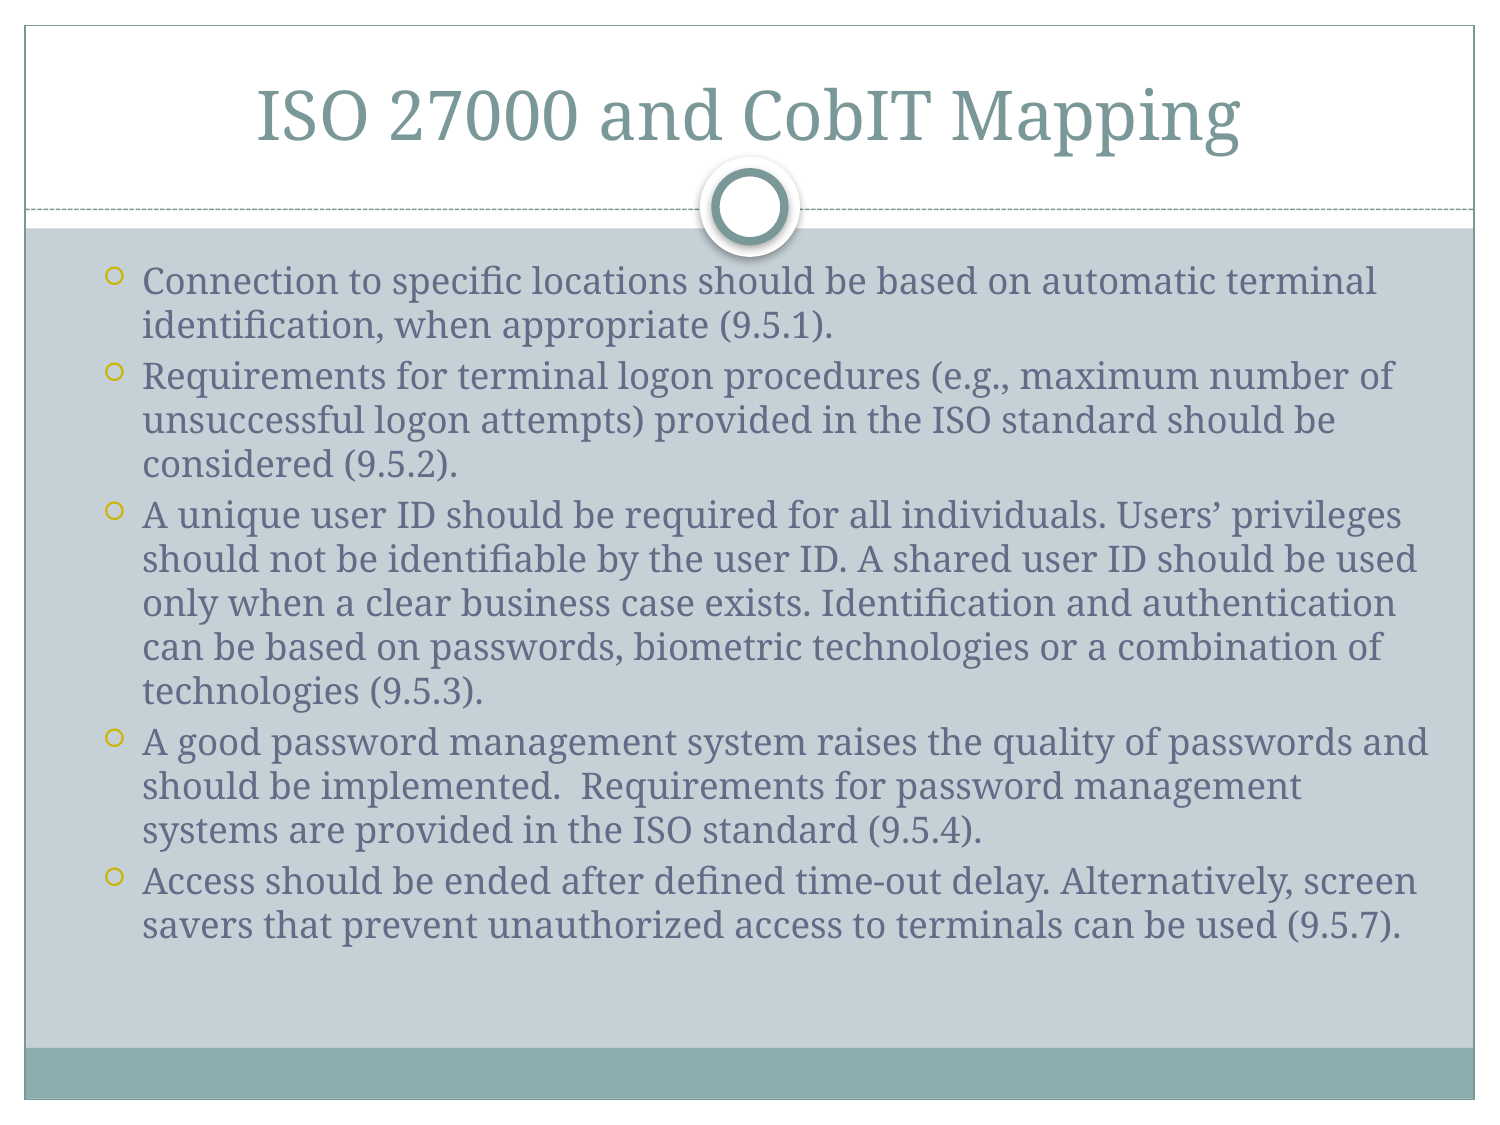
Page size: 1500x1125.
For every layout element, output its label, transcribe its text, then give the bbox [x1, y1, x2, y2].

list Connection to specific locations should be based on automatic terminal identification, when appropriate (9.5.1). Requirements for terminal logon procedures (e.g., maximum number of unsuccessful logon attempts) provided in the ISO standard should be considered (9.5.2). A unique user ID should be required for all individuals. Users’ privileges should not be identifiable by the user ID. A shared user ID should be used only when a clear business case exists. Identification and authentication can be based on passwords, biometric technologies or a combination of technologies (9.5.3). A good password management system raises the quality of passwords and should be implemented. Requirements for password management systems are provided in the ISO standard (9.5.4). Access should be ended after defined time-out delay. Alternatively, screen savers that prevent unauthorized access to terminals can be used (9.5.7). [49, 250, 1445, 1001]
title ISO 27000 and CobIT Mapping [49, 37, 1450, 162]
